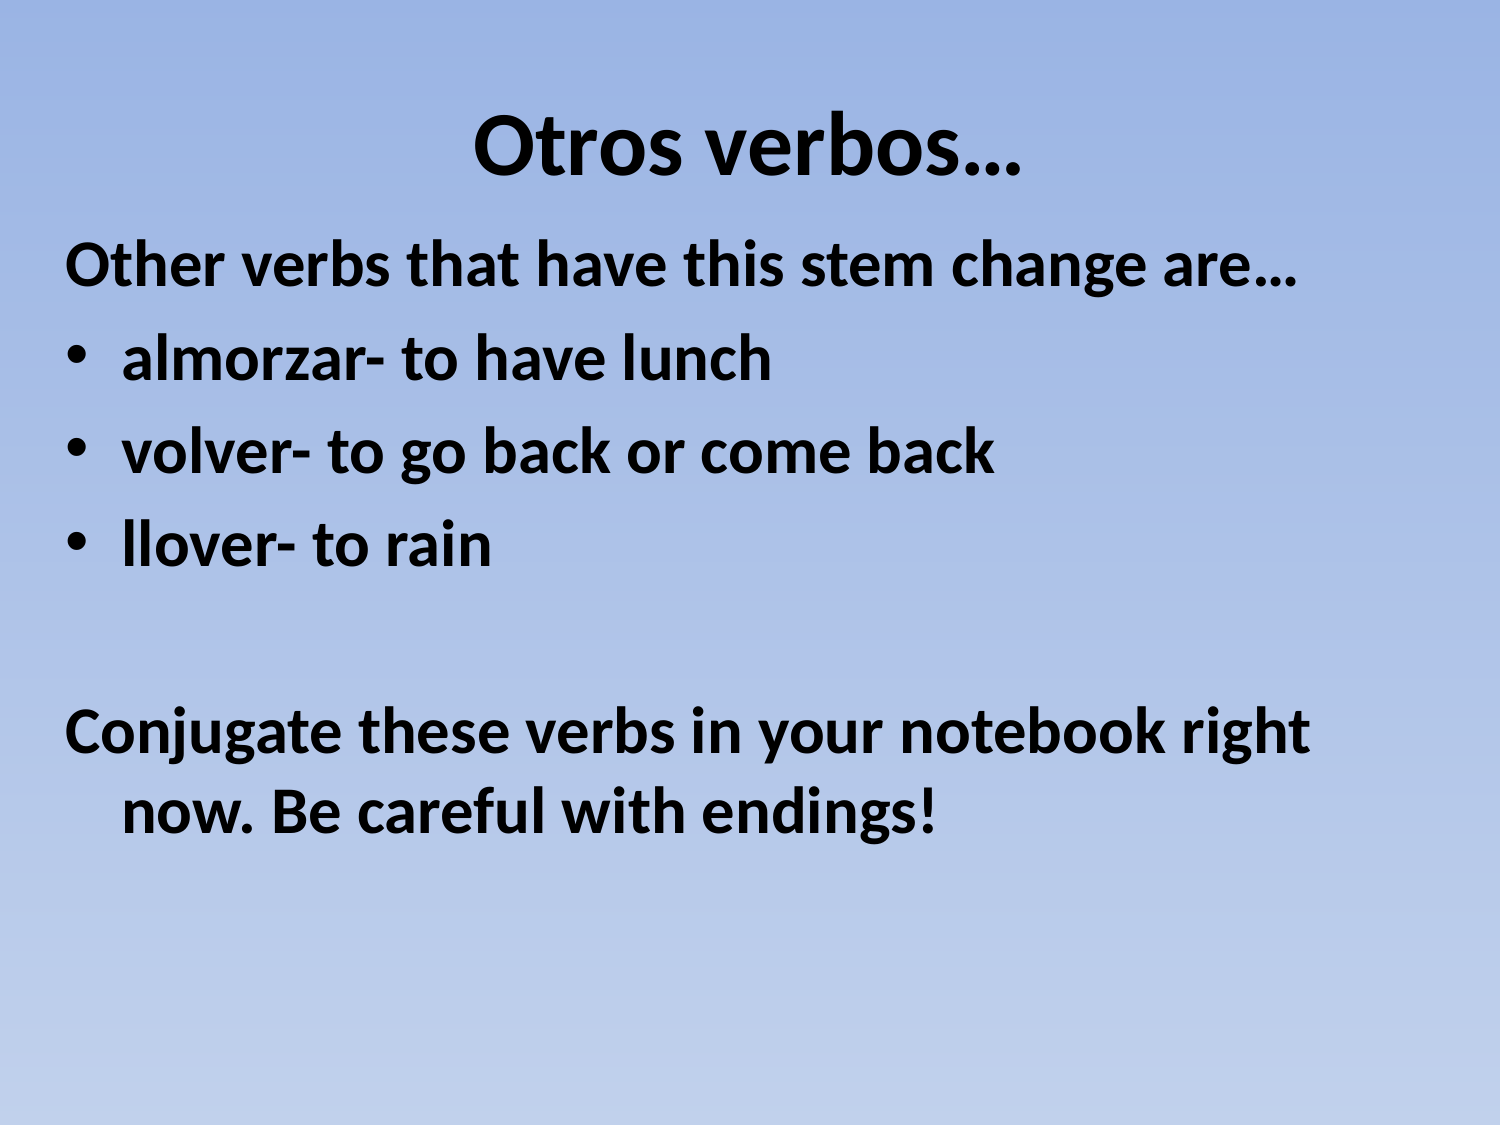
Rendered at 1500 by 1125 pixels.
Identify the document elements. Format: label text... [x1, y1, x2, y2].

title Otros verbos… [75, 45, 1425, 212]
list Other verbs that have this stem change are… almorzar- to have lunch volver- to go back or come back llover- to rain Conjugate these verbs in your notebook right now. Be careful with endings! [50, 212, 1463, 1088]
